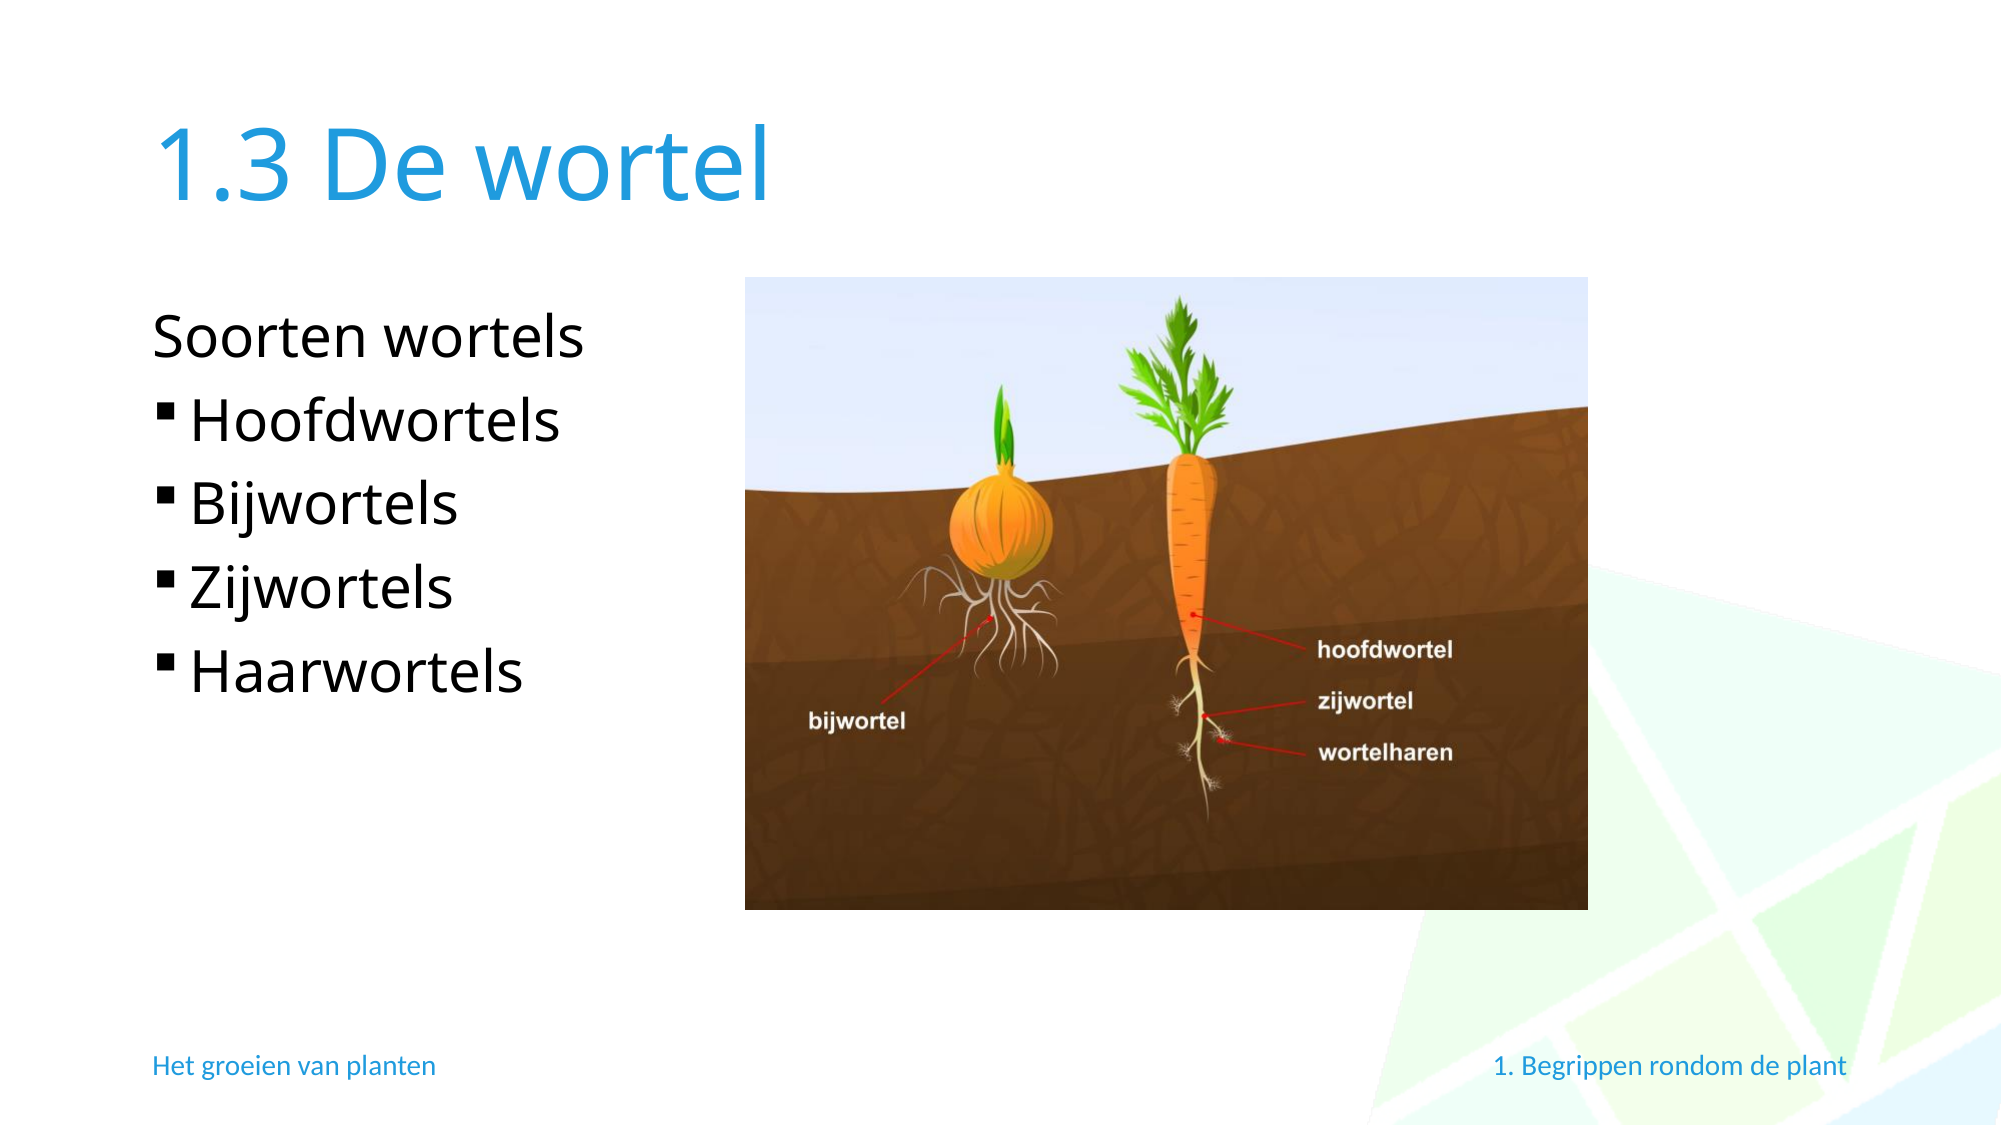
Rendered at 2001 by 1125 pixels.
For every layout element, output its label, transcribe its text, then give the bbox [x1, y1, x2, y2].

title 1.3 De wortel [137, 59, 1863, 278]
picture [745, 277, 1588, 911]
list 1. Begrippen rondom de plant [1412, 1042, 1863, 1103]
list Soorten wortels Hoofdwortels Bijwortels Zijwortels Haarwortels [137, 299, 1863, 1014]
list Het groeien van planten [137, 1042, 588, 1103]
